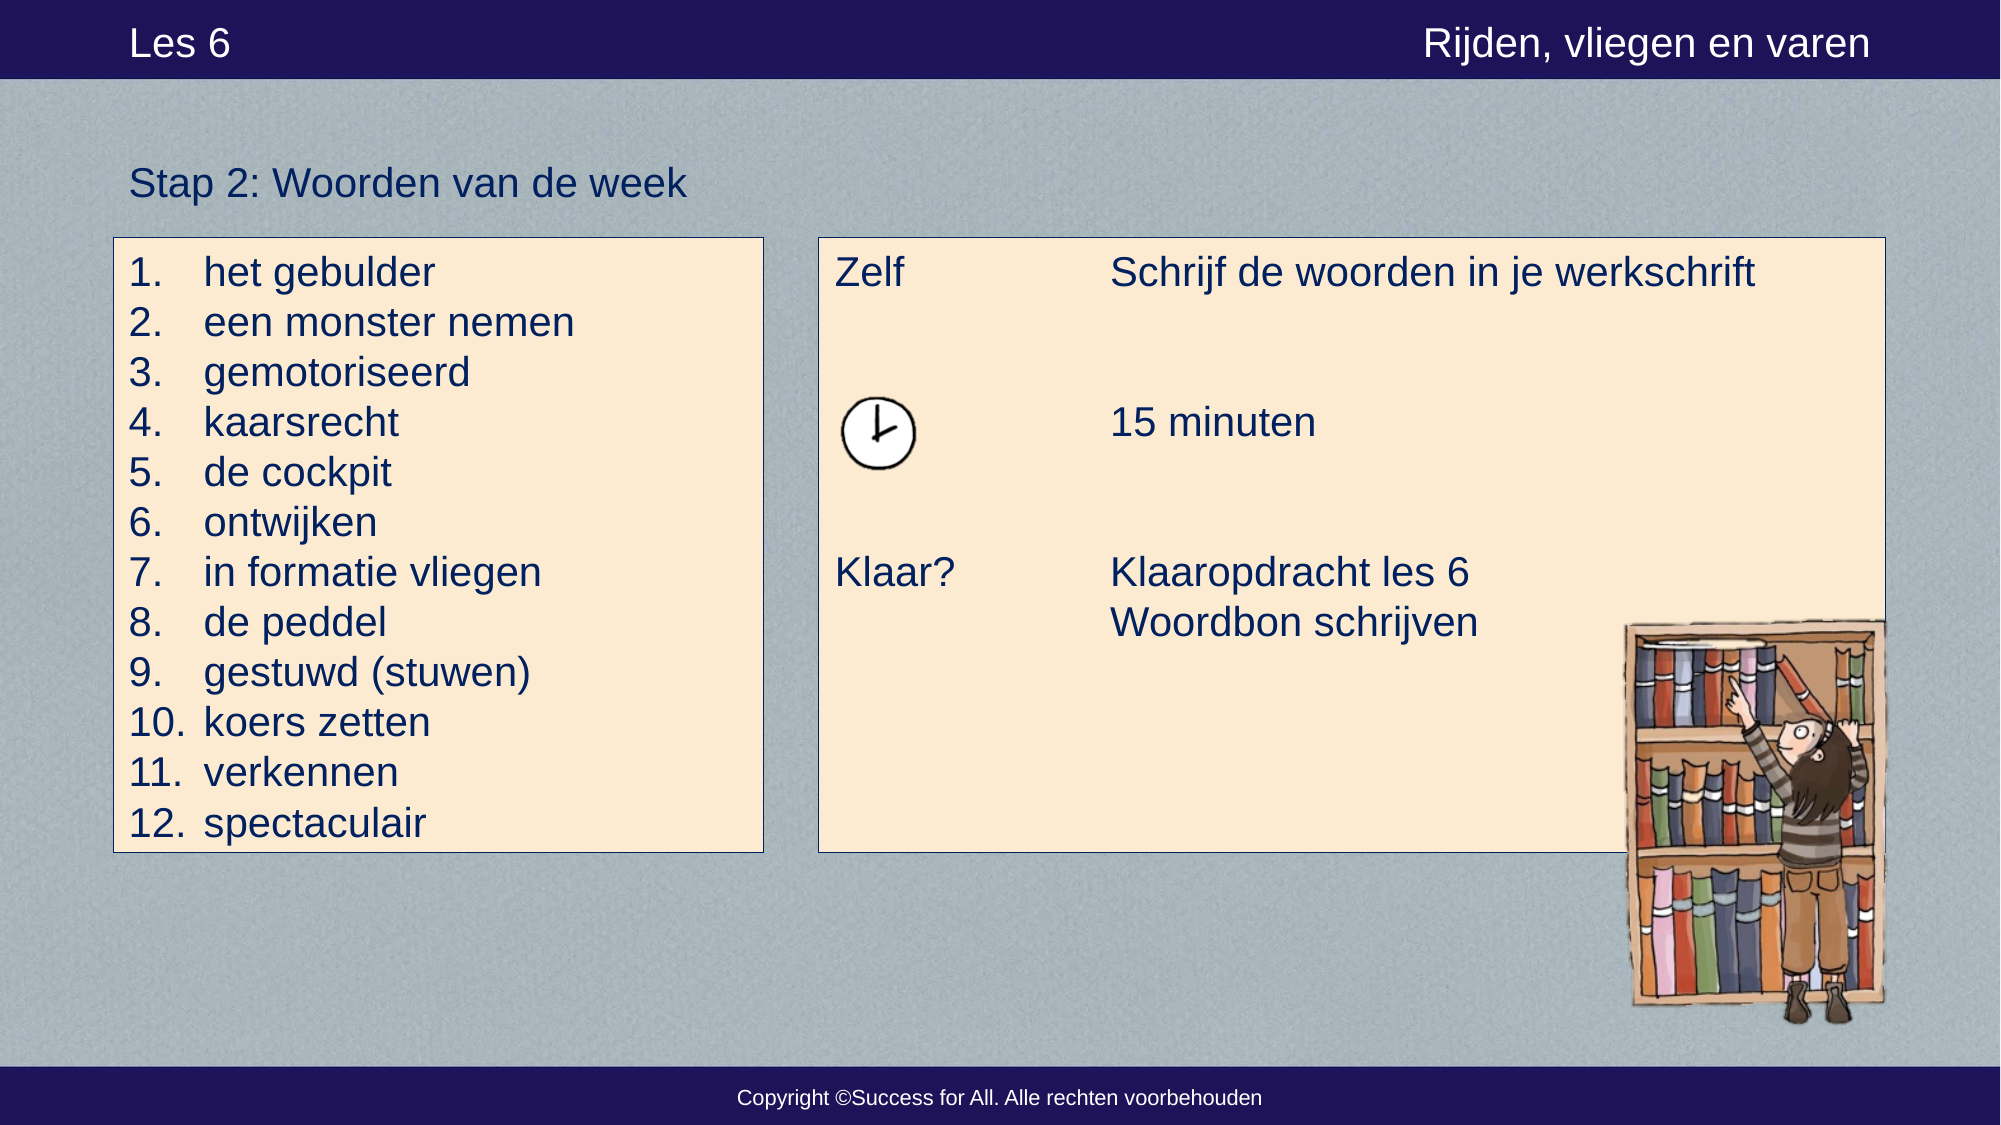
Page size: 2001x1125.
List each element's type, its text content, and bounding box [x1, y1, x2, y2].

picture [0, 0, 2001, 1125]
text_box Copyright ©Success for All. Alle rechten voorbehouden [0, 1076, 2000, 1125]
text_box Stap 2: Woorden van de week [113, 148, 1635, 214]
text_box Les 6 [114, 8, 354, 73]
text_box Rijden, vliegen en varen [999, 8, 1886, 73]
text_box het gebulder een monster nemen gemotoriseerd kaarsrecht de cockpit ontwijken in formatie vliegen de peddel gestuwd (stuwen) koers zetten verkennen spectaculair [113, 237, 764, 853]
text_box Zelf Schrijf de woorden in je werkschrift 15 minuten Klaar? Klaaropdracht les 6 Woordbon schrijven [818, 237, 1886, 853]
